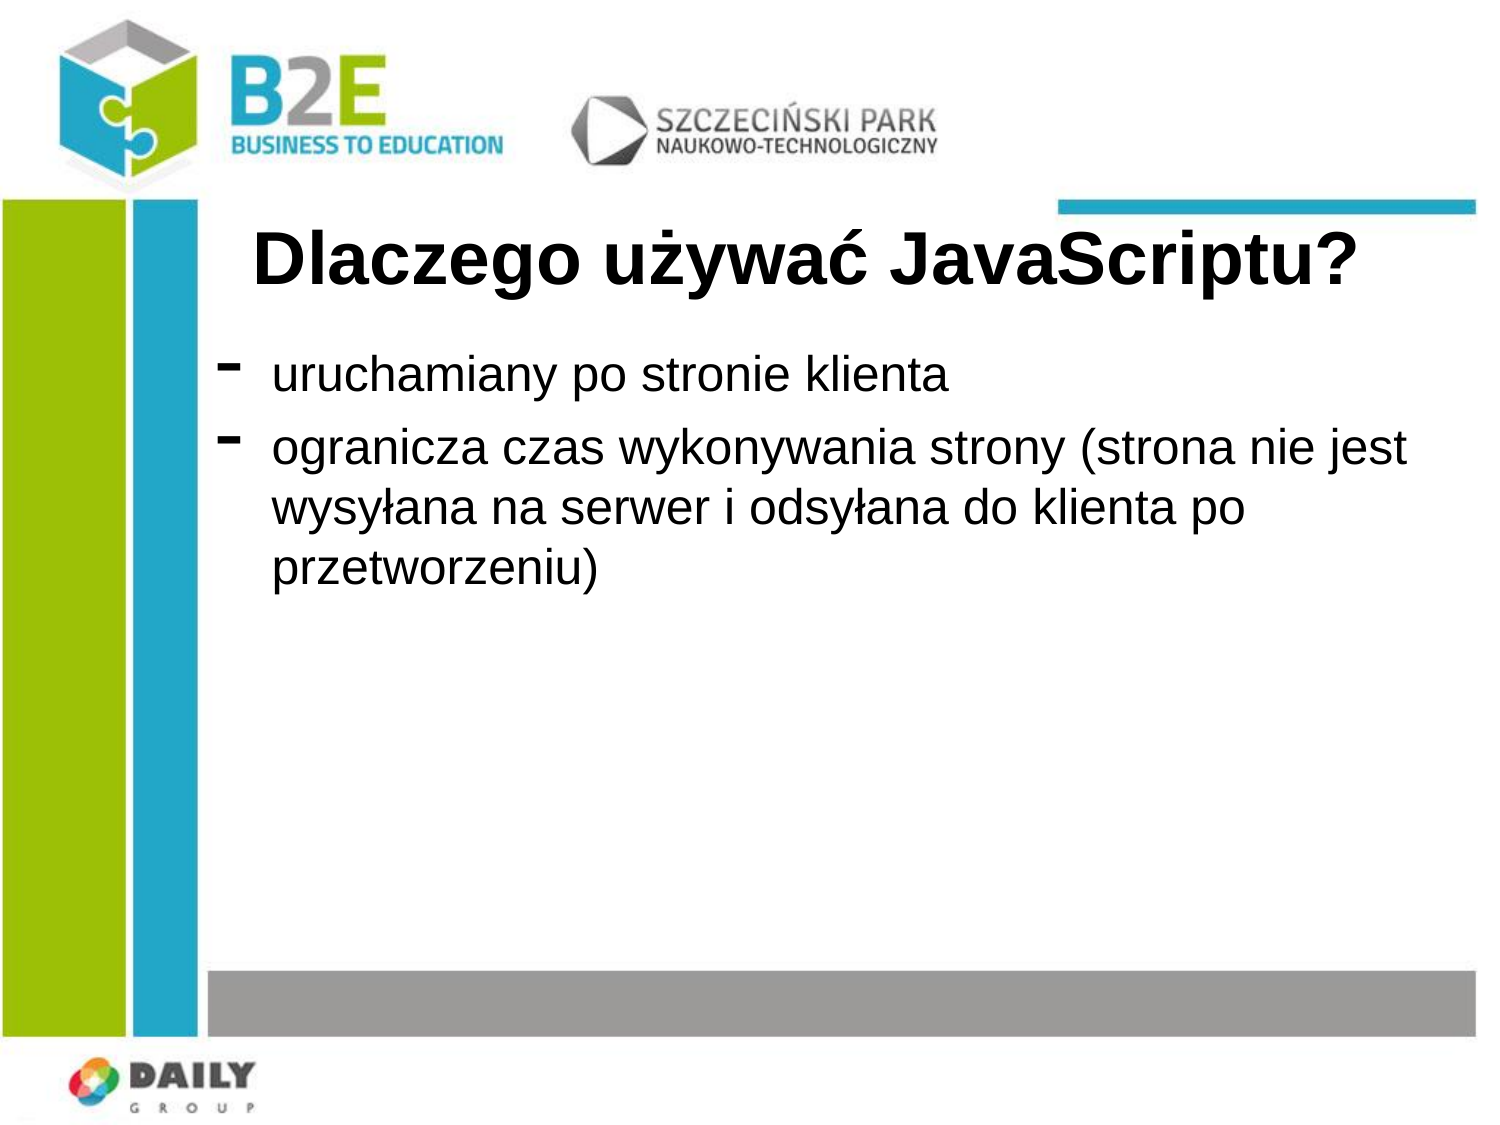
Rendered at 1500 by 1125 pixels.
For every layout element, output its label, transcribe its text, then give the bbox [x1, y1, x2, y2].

list uruchamiany po stronie klienta ogranicza czas wykonywania strony (strona nie jest wysyłana na serwer i odsyłana do klienta po przetworzeniu) [200, 326, 1473, 966]
picture [0, 0, 1500, 1125]
title Dlaczego używać JavaScriptu? [200, 218, 1473, 315]
